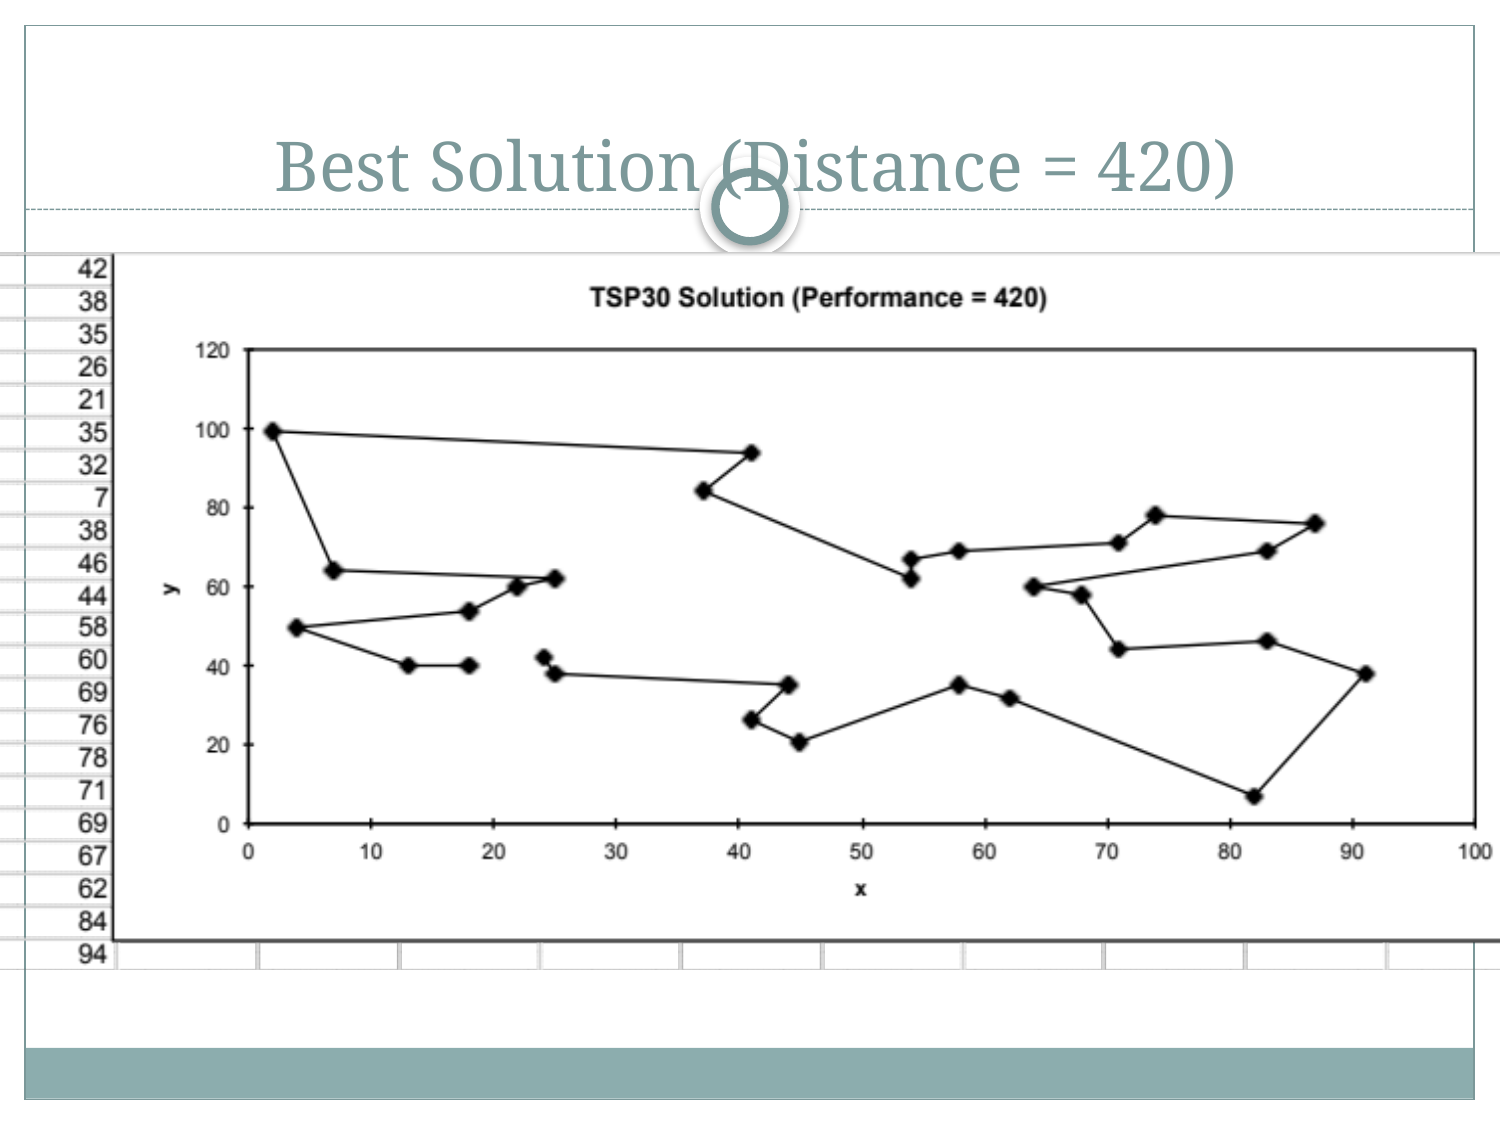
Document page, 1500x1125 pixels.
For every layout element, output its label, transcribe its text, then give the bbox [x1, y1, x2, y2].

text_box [0, 252, 1500, 970]
title Best Solution (Distance = 420) [75, 37, 1438, 213]
